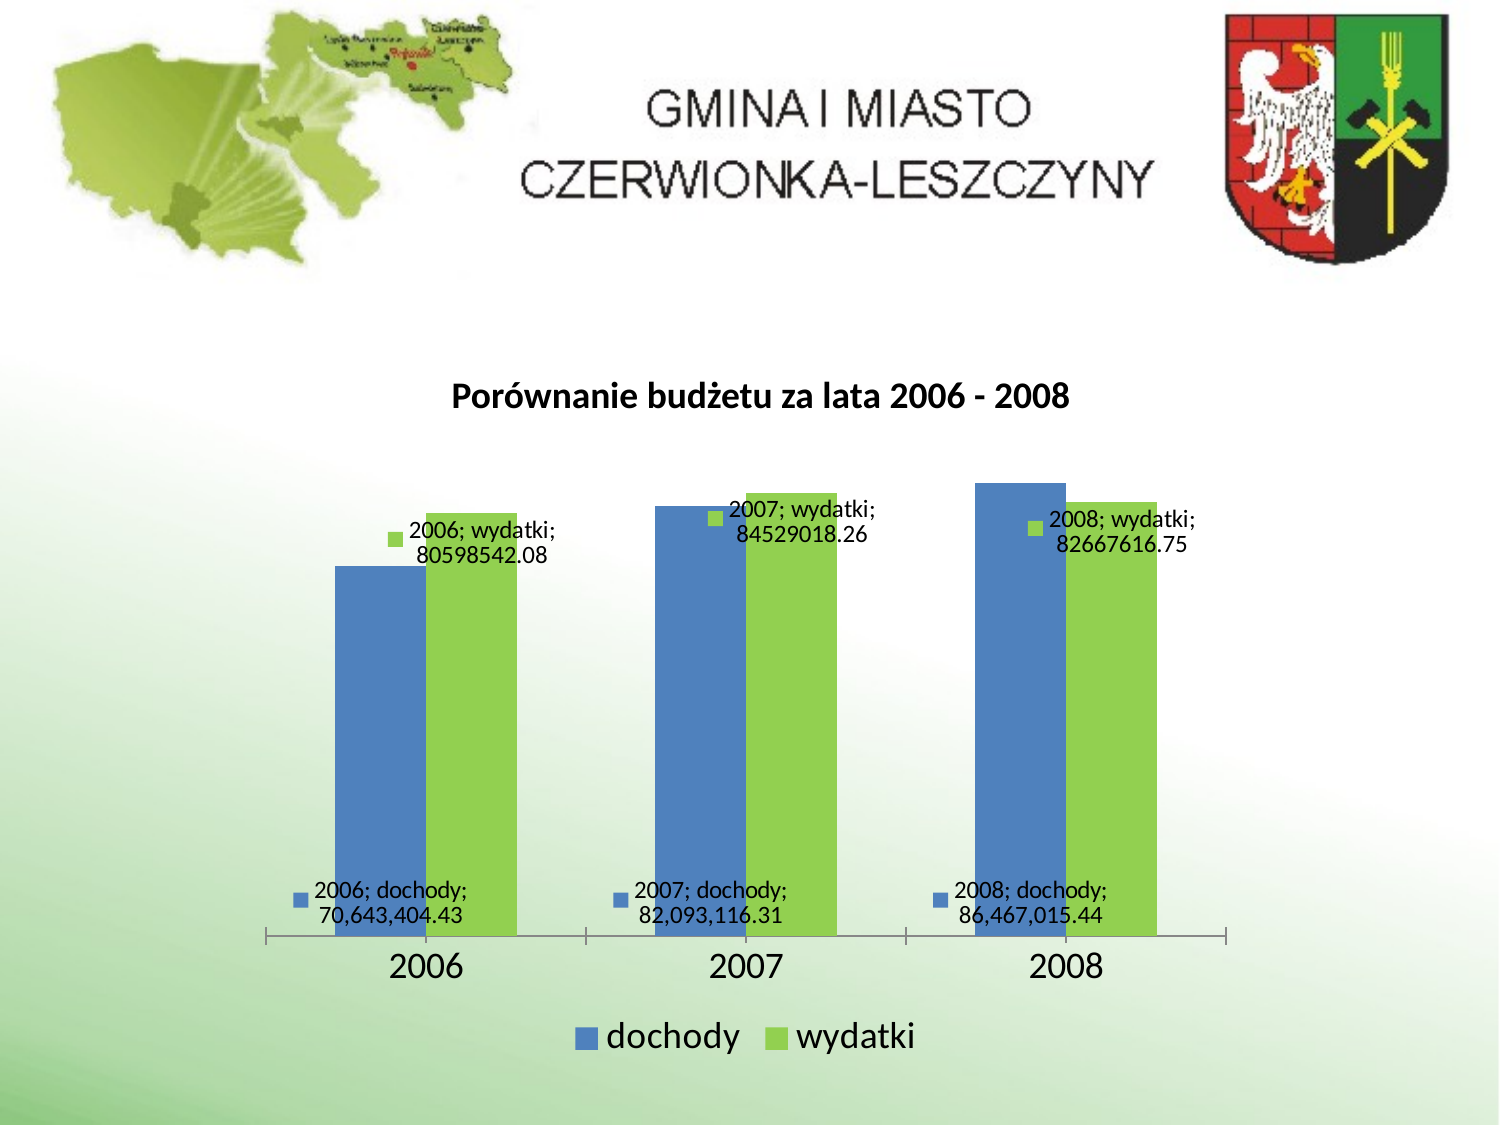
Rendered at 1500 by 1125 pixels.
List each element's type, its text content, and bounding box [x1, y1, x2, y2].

text_box Porównanie budżetu za lata 2006 - 2008 [436, 363, 1086, 396]
picture [0, 0, 1500, 1125]
chart [245, 398, 1247, 1066]
